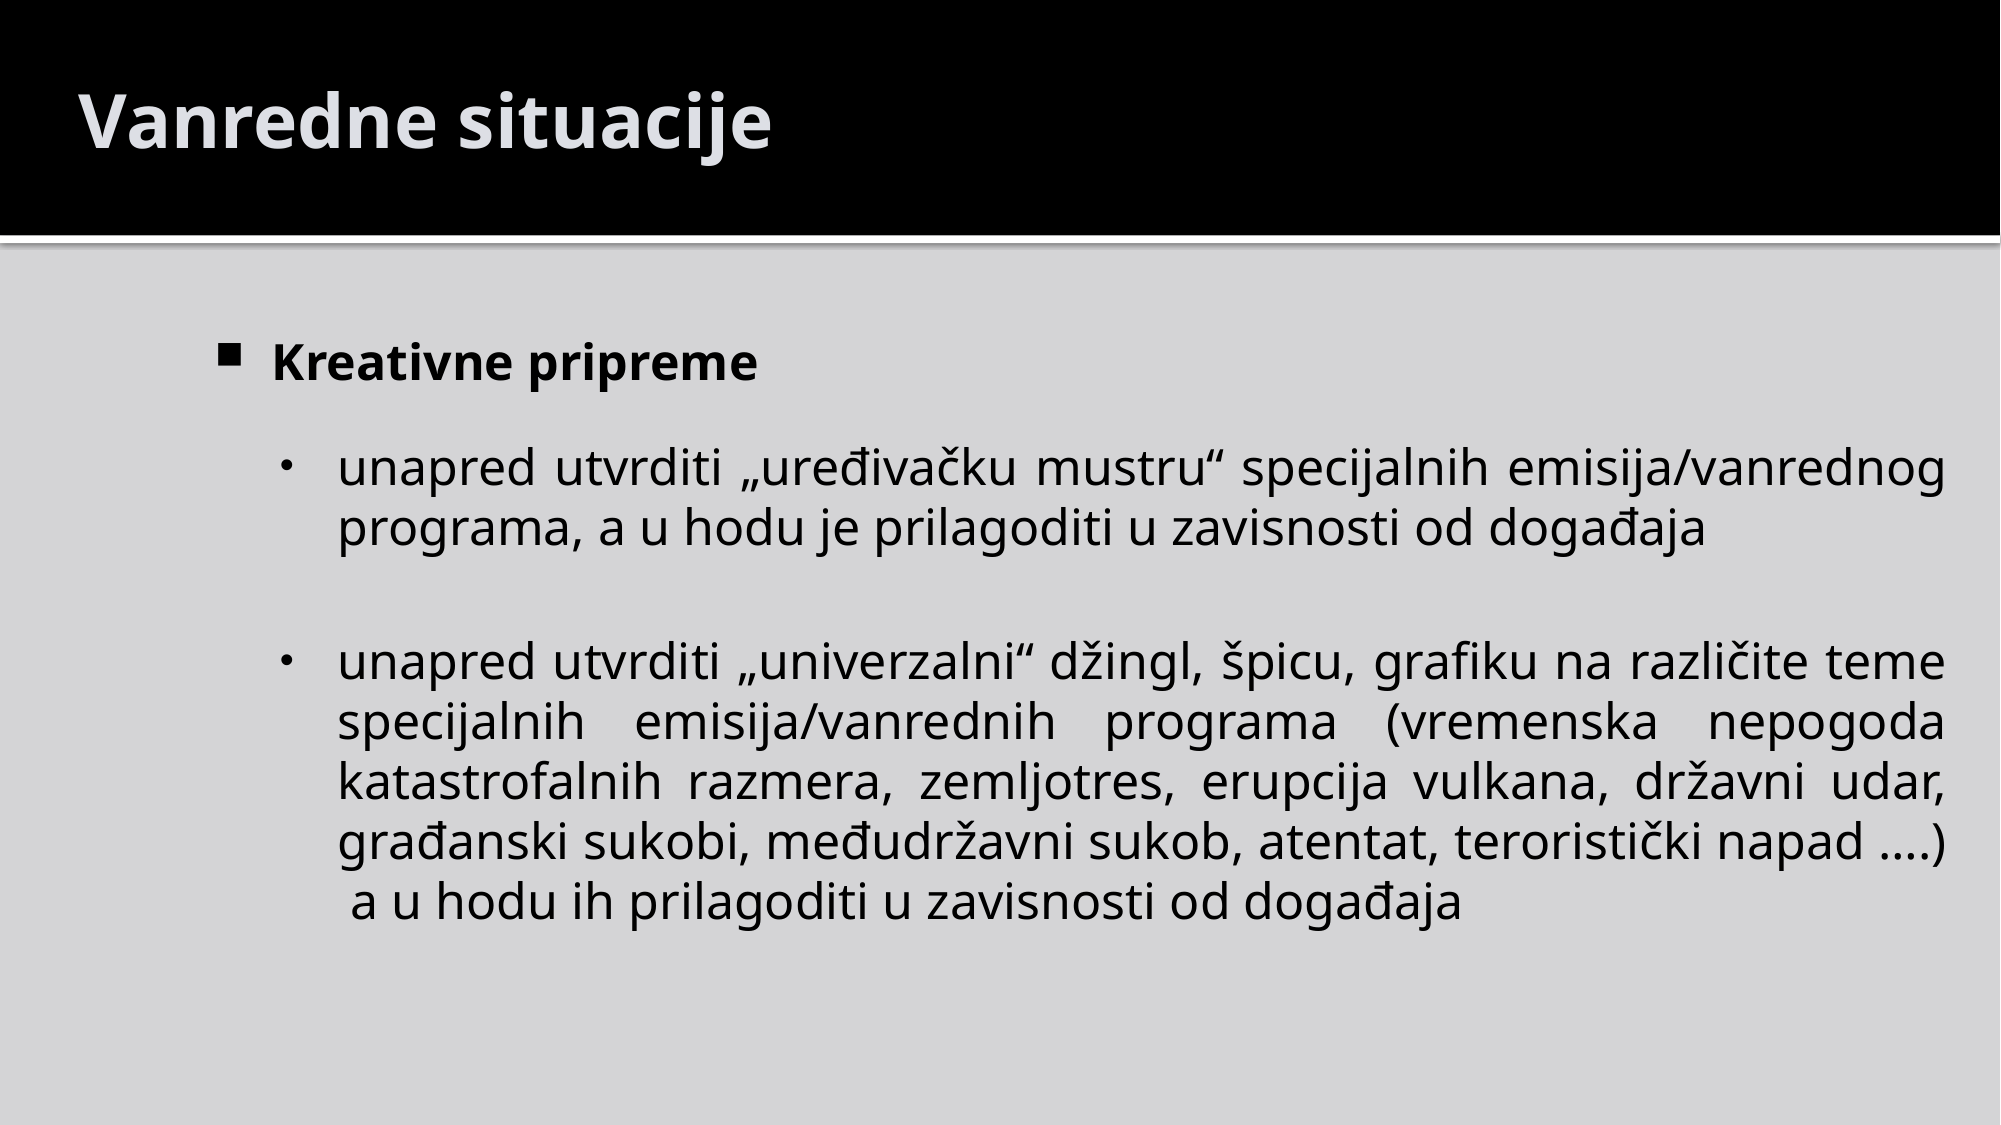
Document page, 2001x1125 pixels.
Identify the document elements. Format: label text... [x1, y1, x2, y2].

text_box Vanredne situacije [24, 12, 1650, 225]
list Kreativne pripreme unapred utvrditi „uređivačku mustru“ specijalnih emisija/vanrednog programa, a u hodu je prilagoditi u zavisnosti od događaja unapred utvrditi „univerzalni“ džingl, špicu, grafiku na različite teme specijalnih emisija/vanrednih programa (vremenska nepogoda katastrofalnih razmera, zemljotres, erupcija vulkana, državni udar, građanski sukobi, međudržavni sukob, atentat, teroristički napad ….) a u hodu ih prilagoditi u zavisnosti od događaja [12, 237, 1963, 1125]
